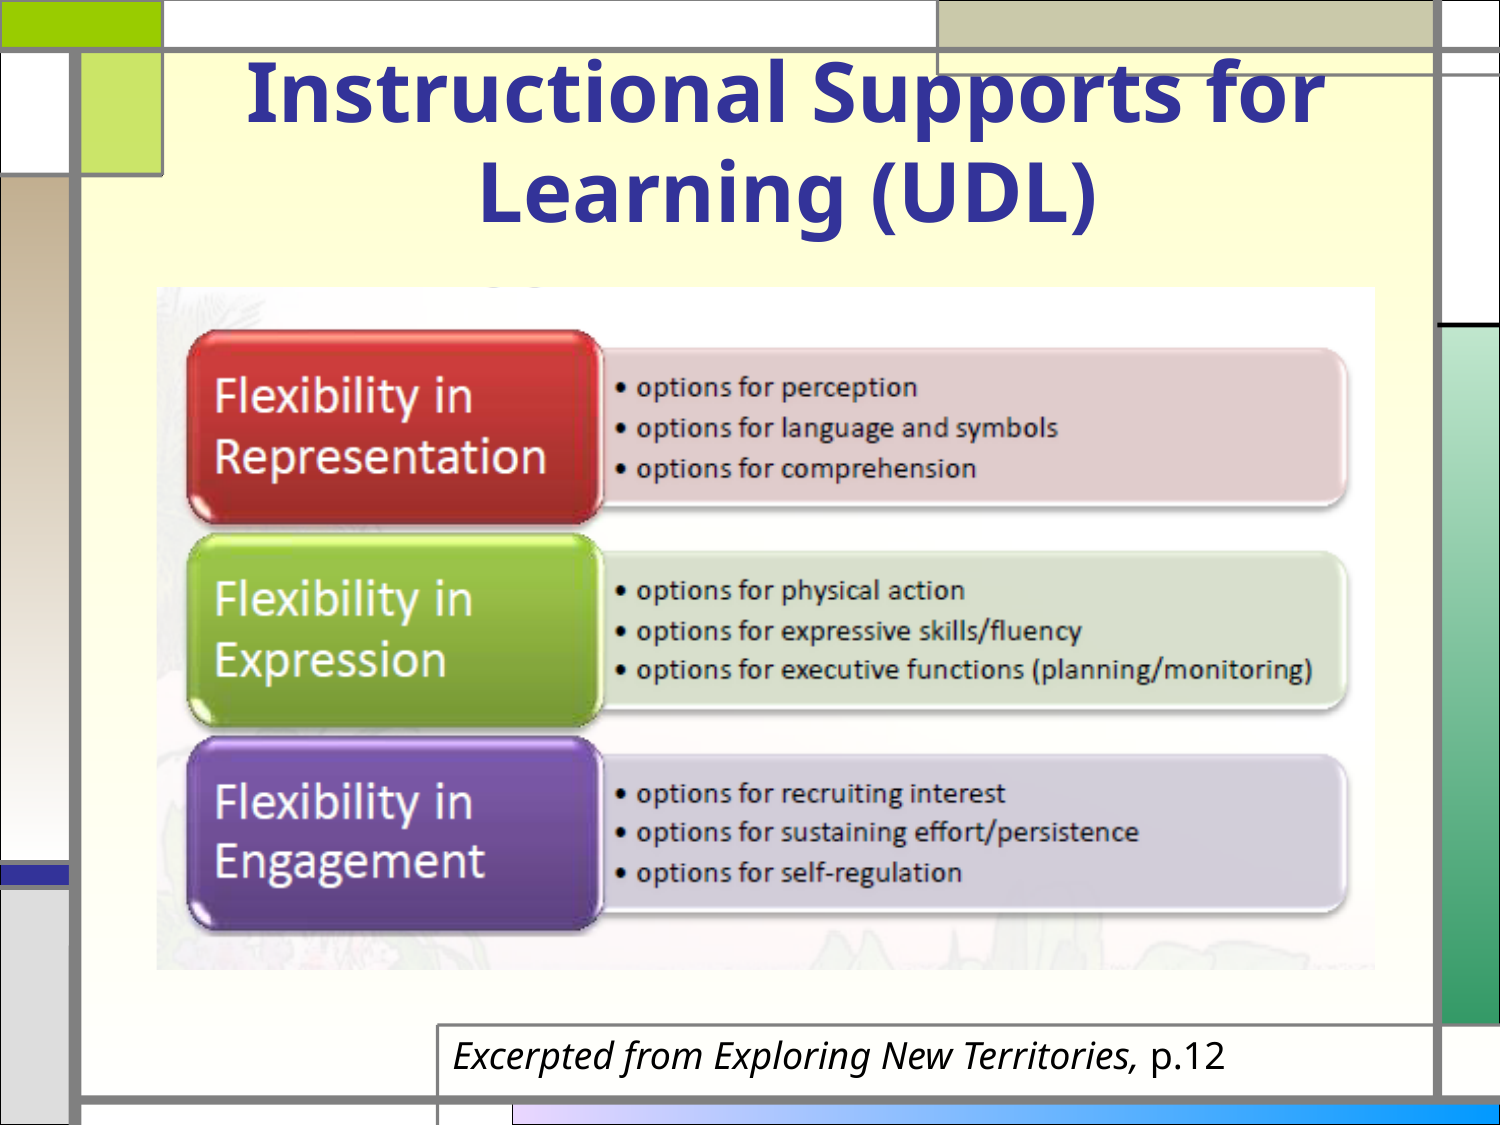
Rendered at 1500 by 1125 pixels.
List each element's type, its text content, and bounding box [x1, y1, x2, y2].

title Instructional Supports for Learning (UDL) [149, 44, 1426, 233]
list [156, 287, 1376, 970]
text_box Excerpted from Exploring New Territories, p.12 [437, 1024, 1375, 1085]
